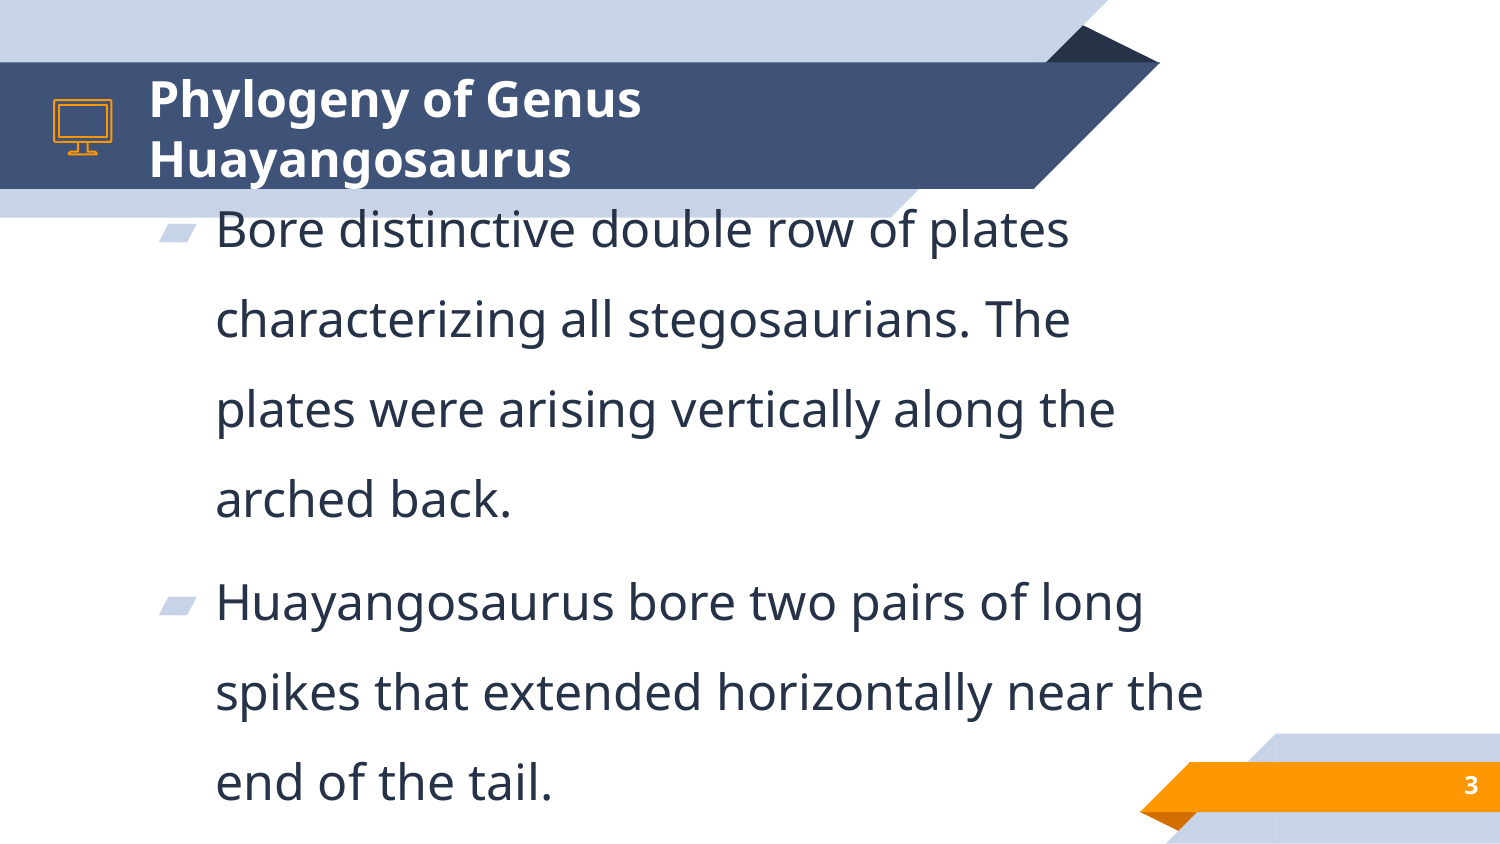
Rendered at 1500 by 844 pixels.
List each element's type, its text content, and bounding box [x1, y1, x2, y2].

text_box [53, 99, 112, 155]
slide_number 3 [1249, 760, 1494, 813]
title Phylogeny of Genus Huayangosaurus [133, 64, 1035, 152]
list Bore distinctive double row of plates characterizing all stegosaurians. The plates were arising vertically along the arched back. Huayangosaurus bore two pairs of long spikes that extended horizontally near the end of the tail. [68, 152, 1223, 826]
